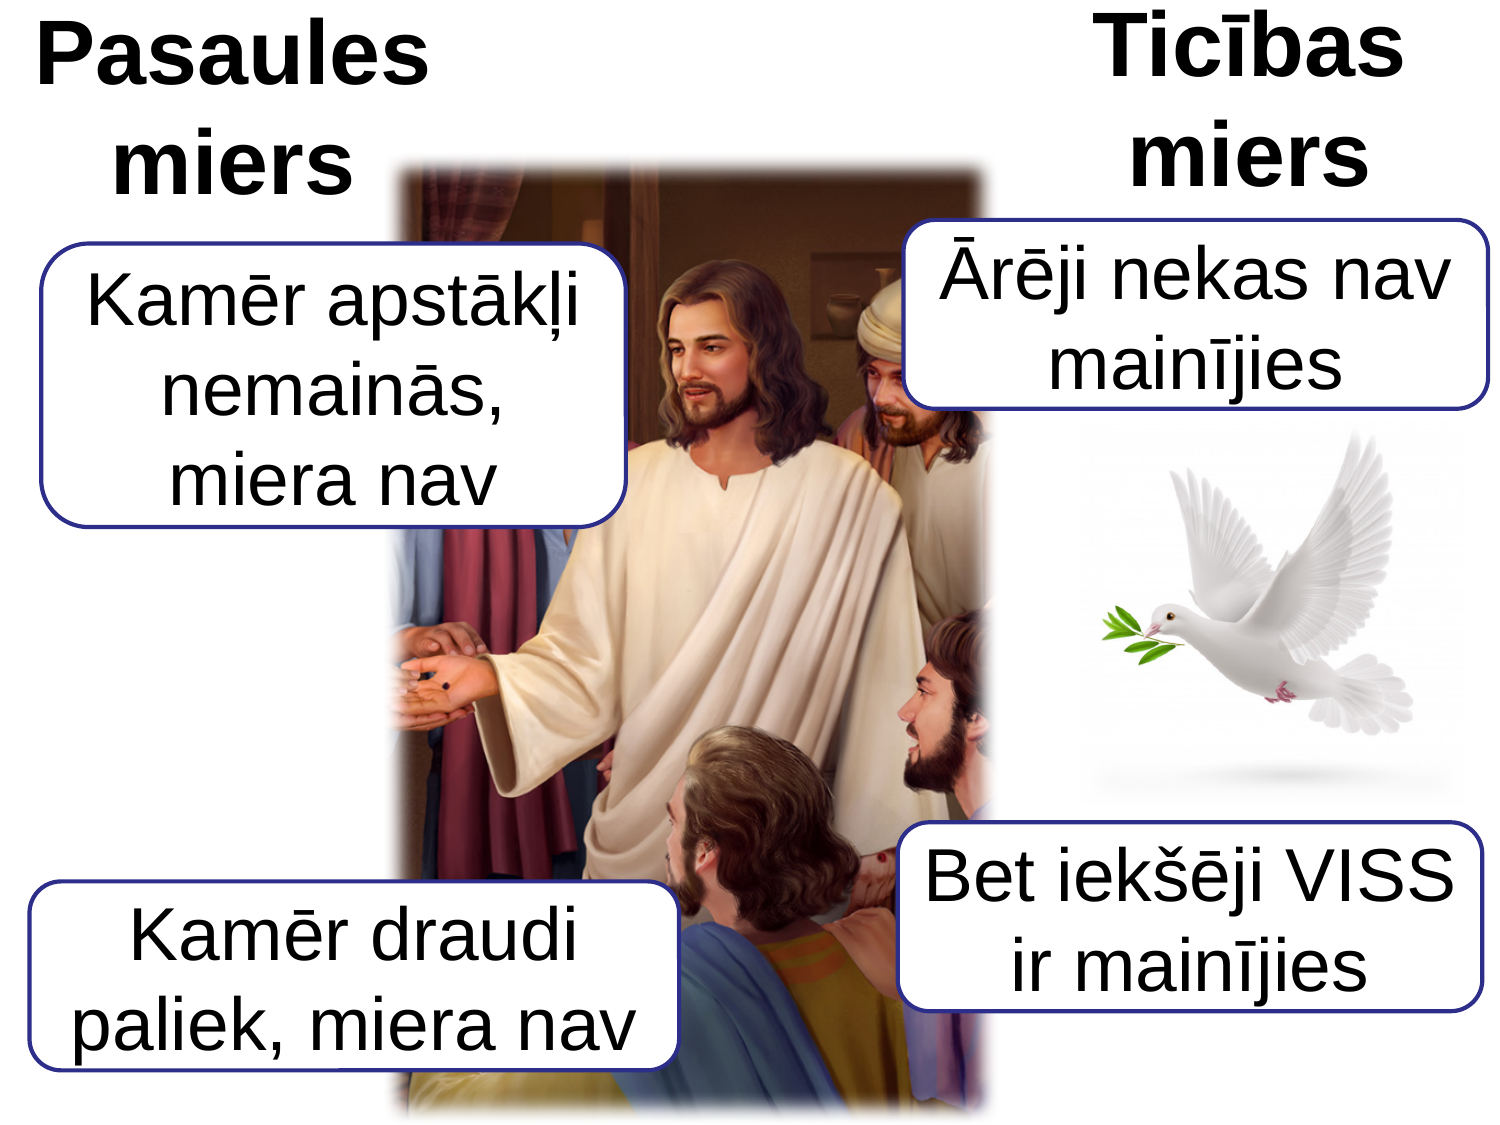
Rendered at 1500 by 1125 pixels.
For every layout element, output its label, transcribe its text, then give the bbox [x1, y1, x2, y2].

text_box Ārēji nekas nav mainījies [1004, 217, 1491, 411]
picture [1080, 420, 1465, 805]
text_box Bet iekšēji VISS ir mainījies [1004, 820, 1485, 1014]
text_box Ticības miers [974, 24, 1500, 165]
text_box Kamēr apstākļi nemainās, miera nav [39, 241, 378, 530]
title Pasaules miers [0, 32, 568, 173]
text_box Kamēr draudi paliek, miera nav [27, 879, 378, 1073]
picture [383, 152, 999, 1125]
